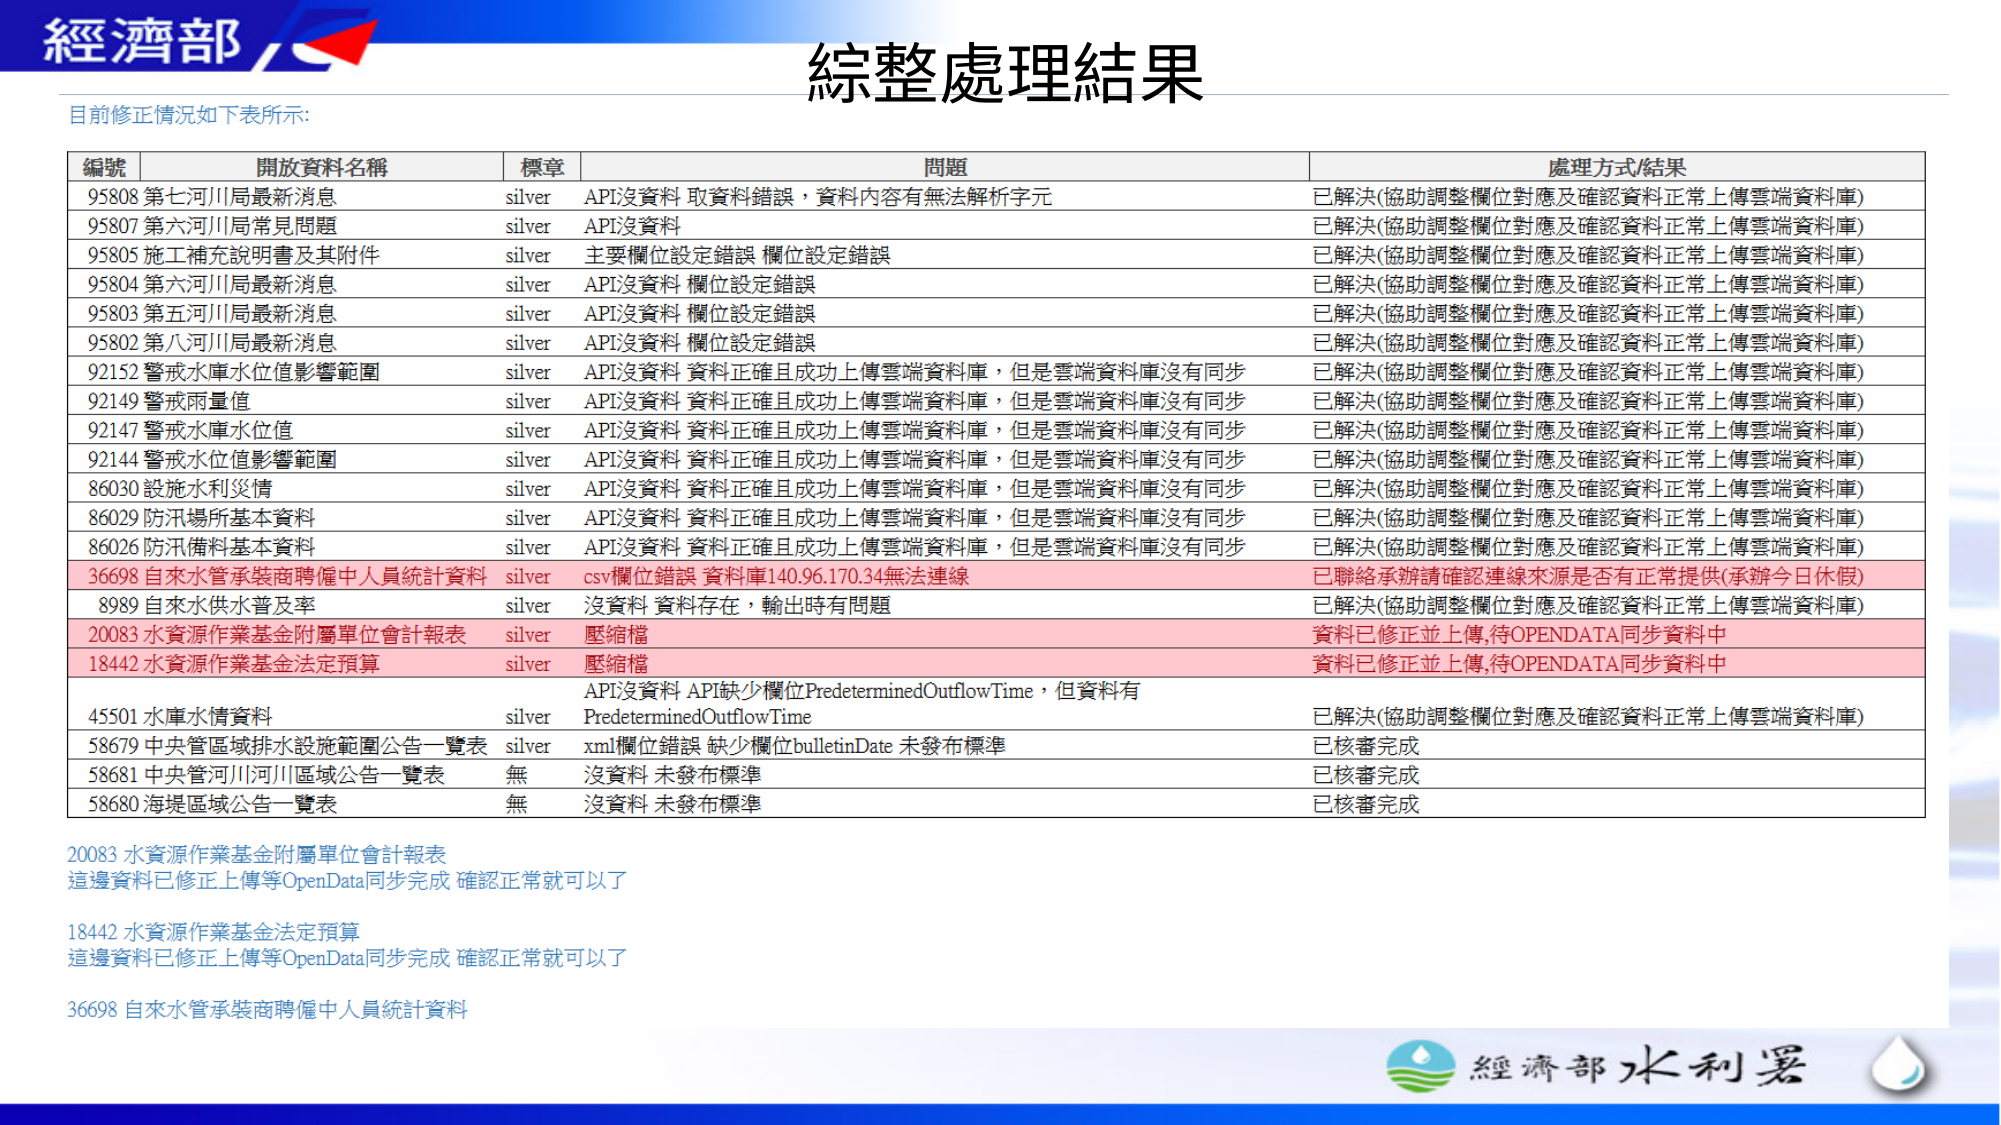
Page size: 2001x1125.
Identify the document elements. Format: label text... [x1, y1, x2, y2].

picture [0, 0, 2000, 1125]
text_box 綜整處理結果 [791, 24, 1229, 92]
